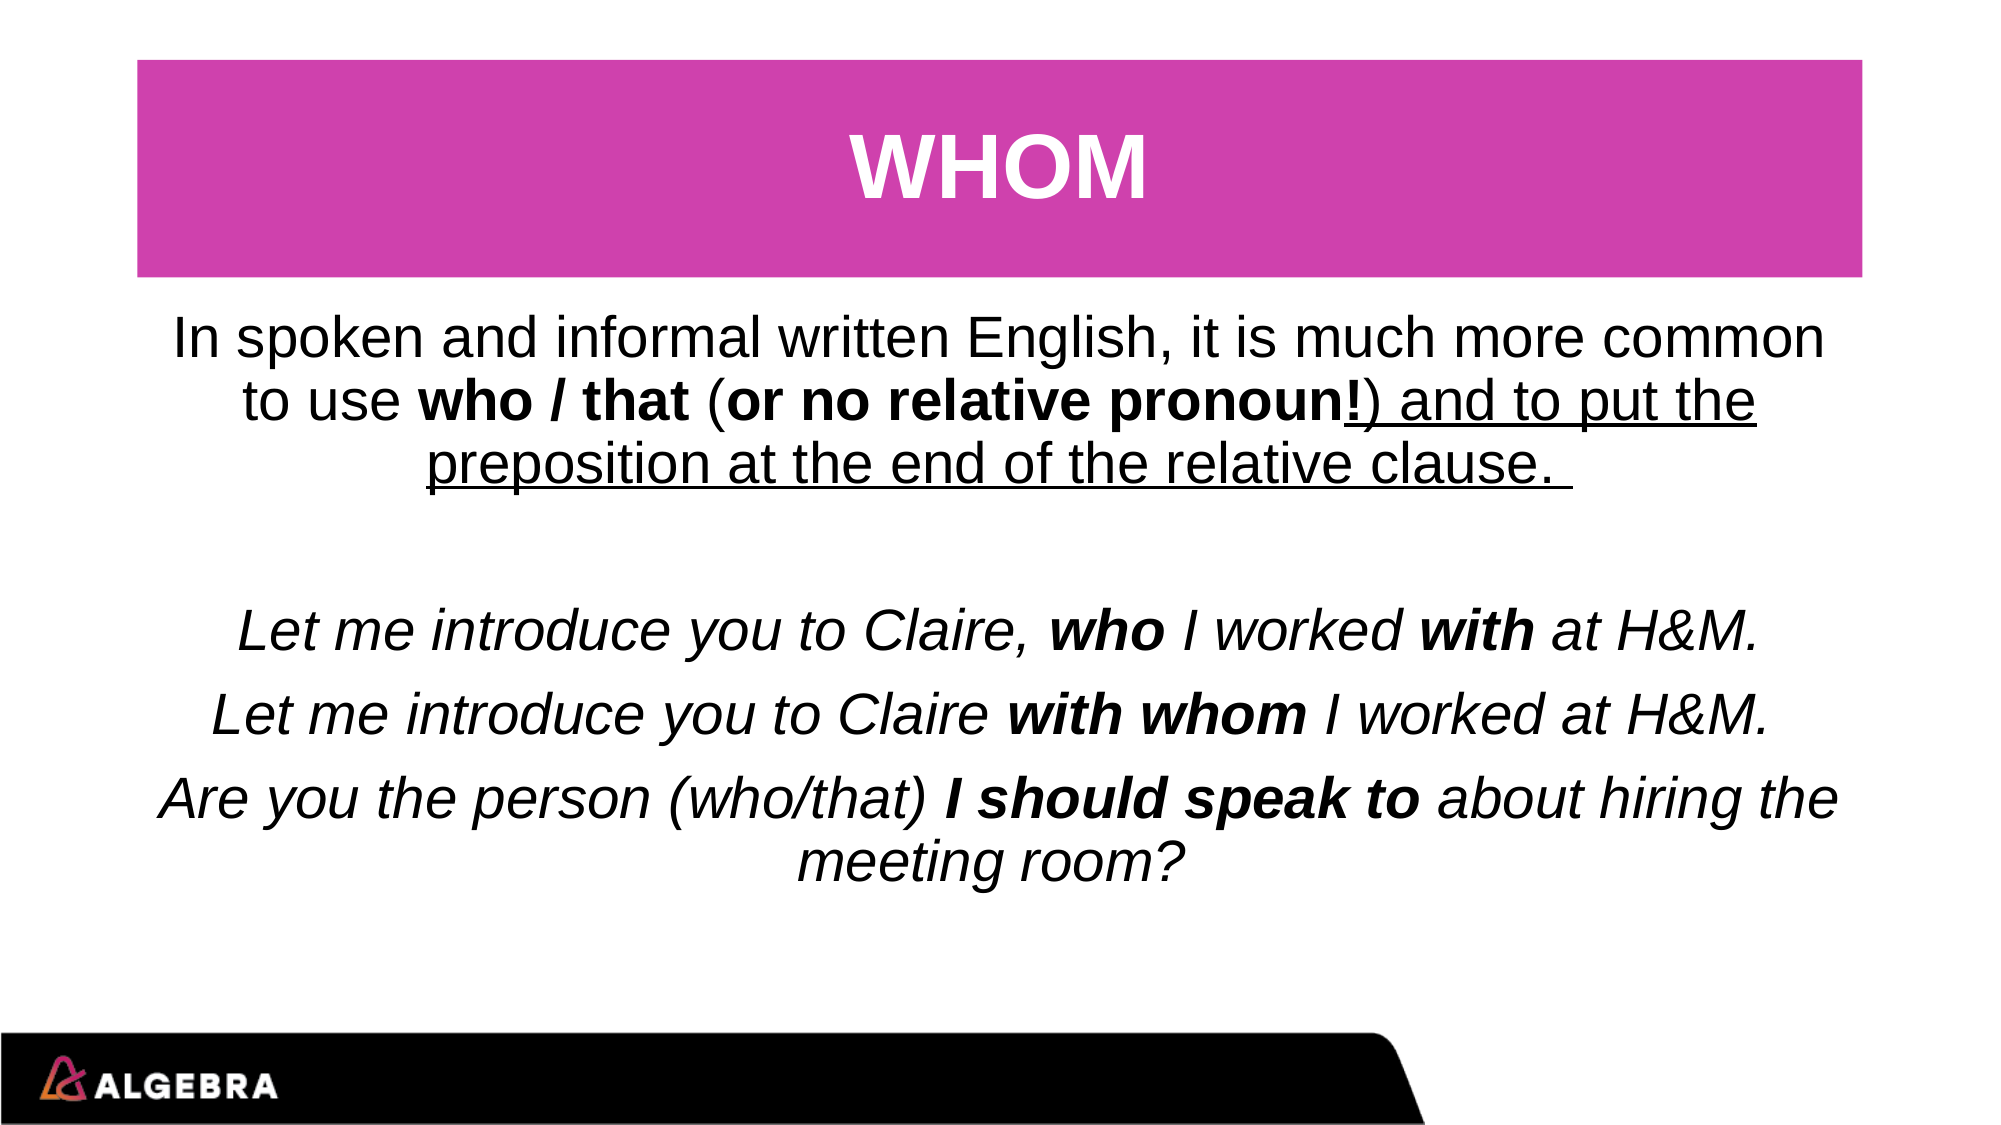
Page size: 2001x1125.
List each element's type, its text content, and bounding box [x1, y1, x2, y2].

picture [0, 1032, 1425, 1125]
title WHOM [137, 59, 1863, 278]
list In spoken and informal written English, it is much more common to use who / that (or no relative pronoun!) and to put the preposition at the end of the relative clause. Let me introduce you to Claire, who I worked with at H&M. Let me introduce you to Claire with whom I worked at H&M. Are you the person (who/that) I should speak to about hiring the meeting room? [137, 299, 1863, 1014]
